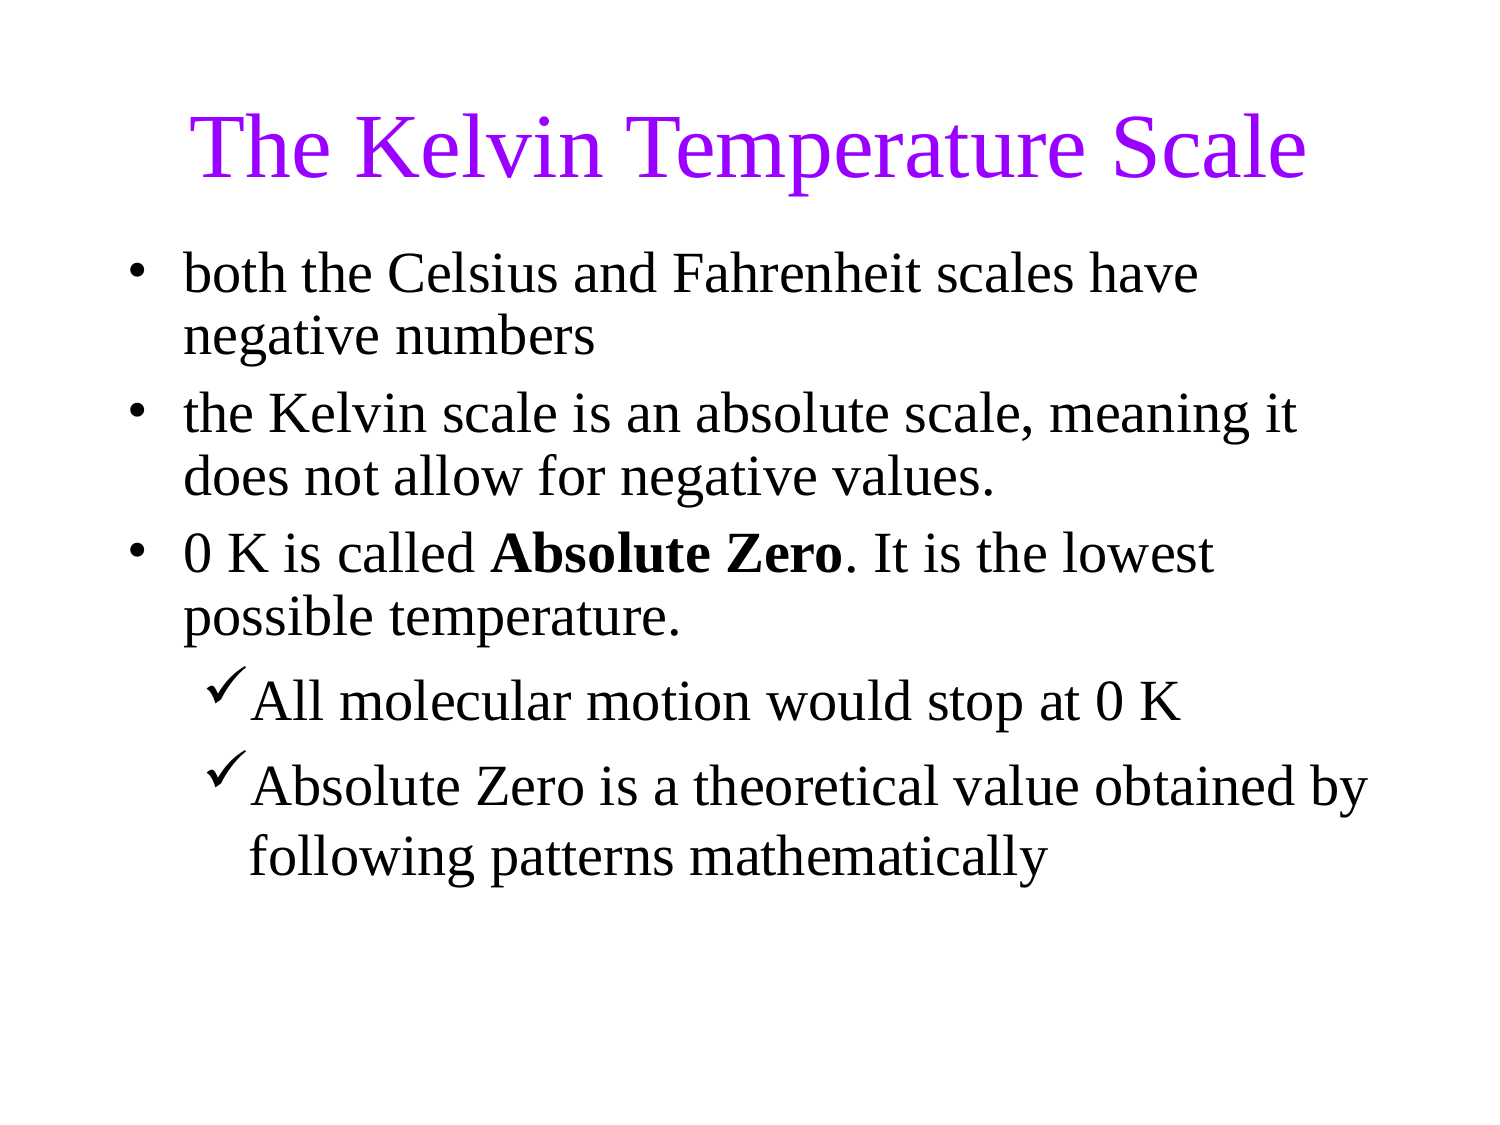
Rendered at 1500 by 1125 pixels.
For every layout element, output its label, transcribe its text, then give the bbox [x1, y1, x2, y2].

text_box both the Celsius and Fahrenheit scales have negative numbers the Kelvin scale is an absolute scale, meaning it does not allow for negative values. 0 K is called Absolute Zero. It is the lowest possible temperature. All molecular motion would stop at 0 K Absolute Zero is a theoretical value obtained by following patterns mathematically [112, 234, 1388, 1010]
text_box The Kelvin Temperature Scale [112, 46, 1388, 234]
